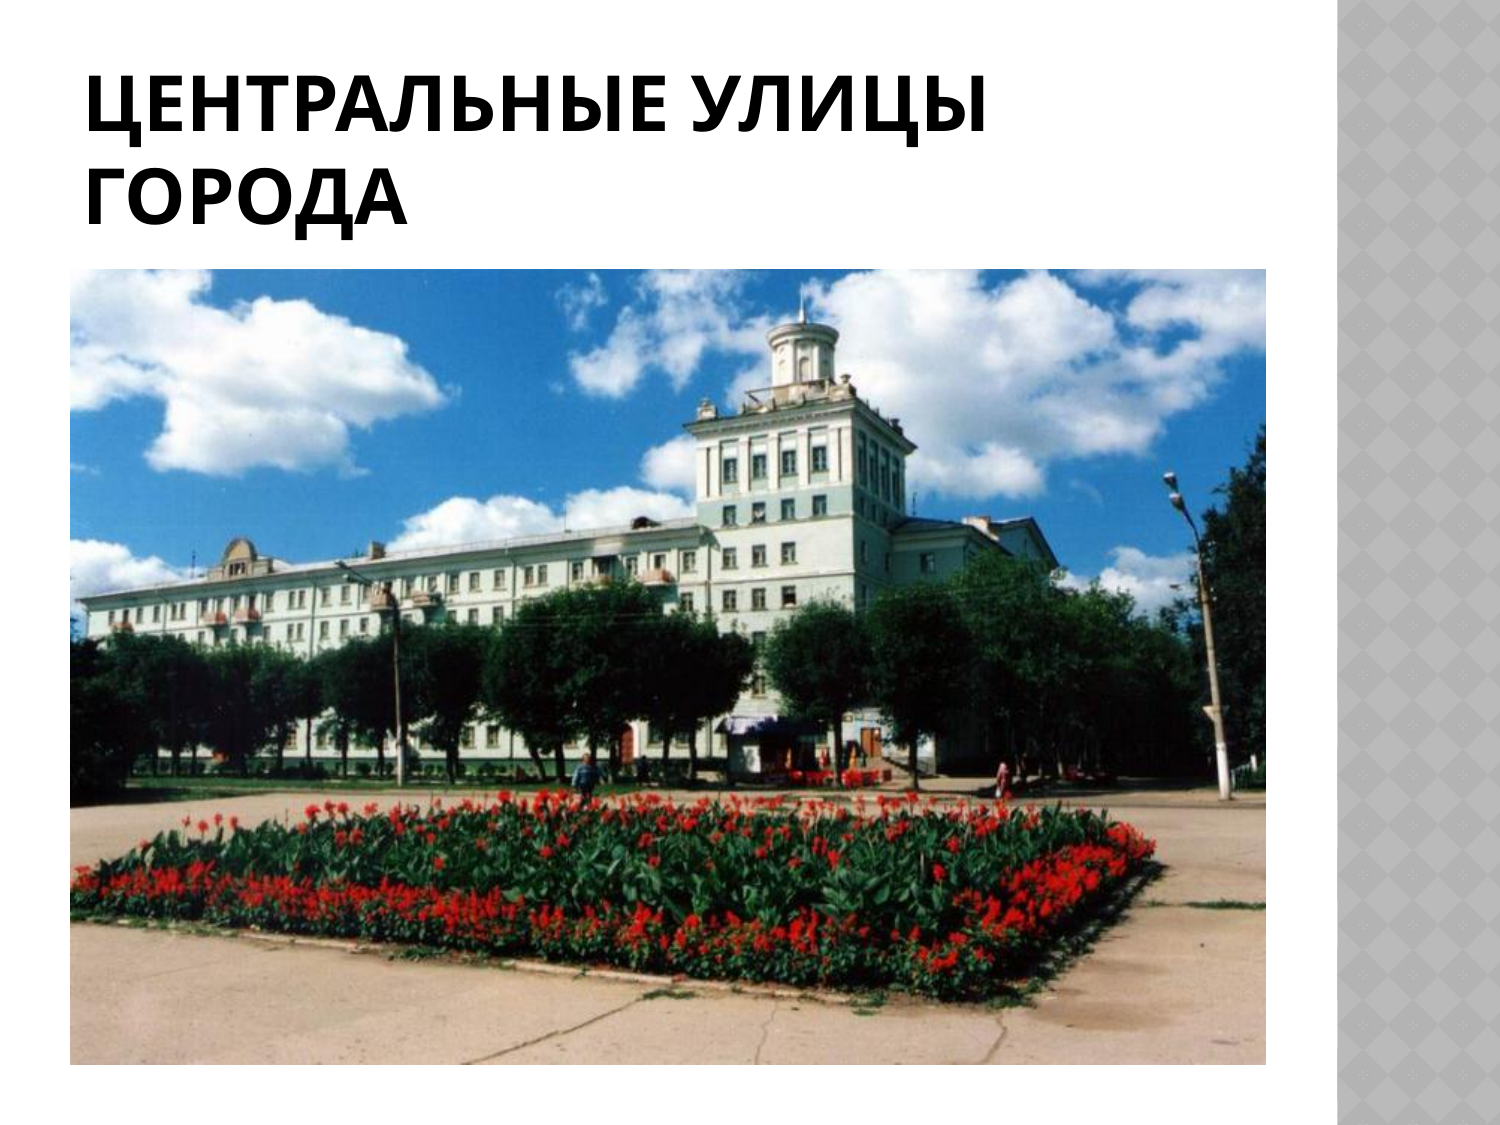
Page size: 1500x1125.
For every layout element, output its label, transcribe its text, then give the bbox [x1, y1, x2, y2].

title Центральные улицы города [75, 52, 1263, 240]
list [69, 269, 1267, 1065]
